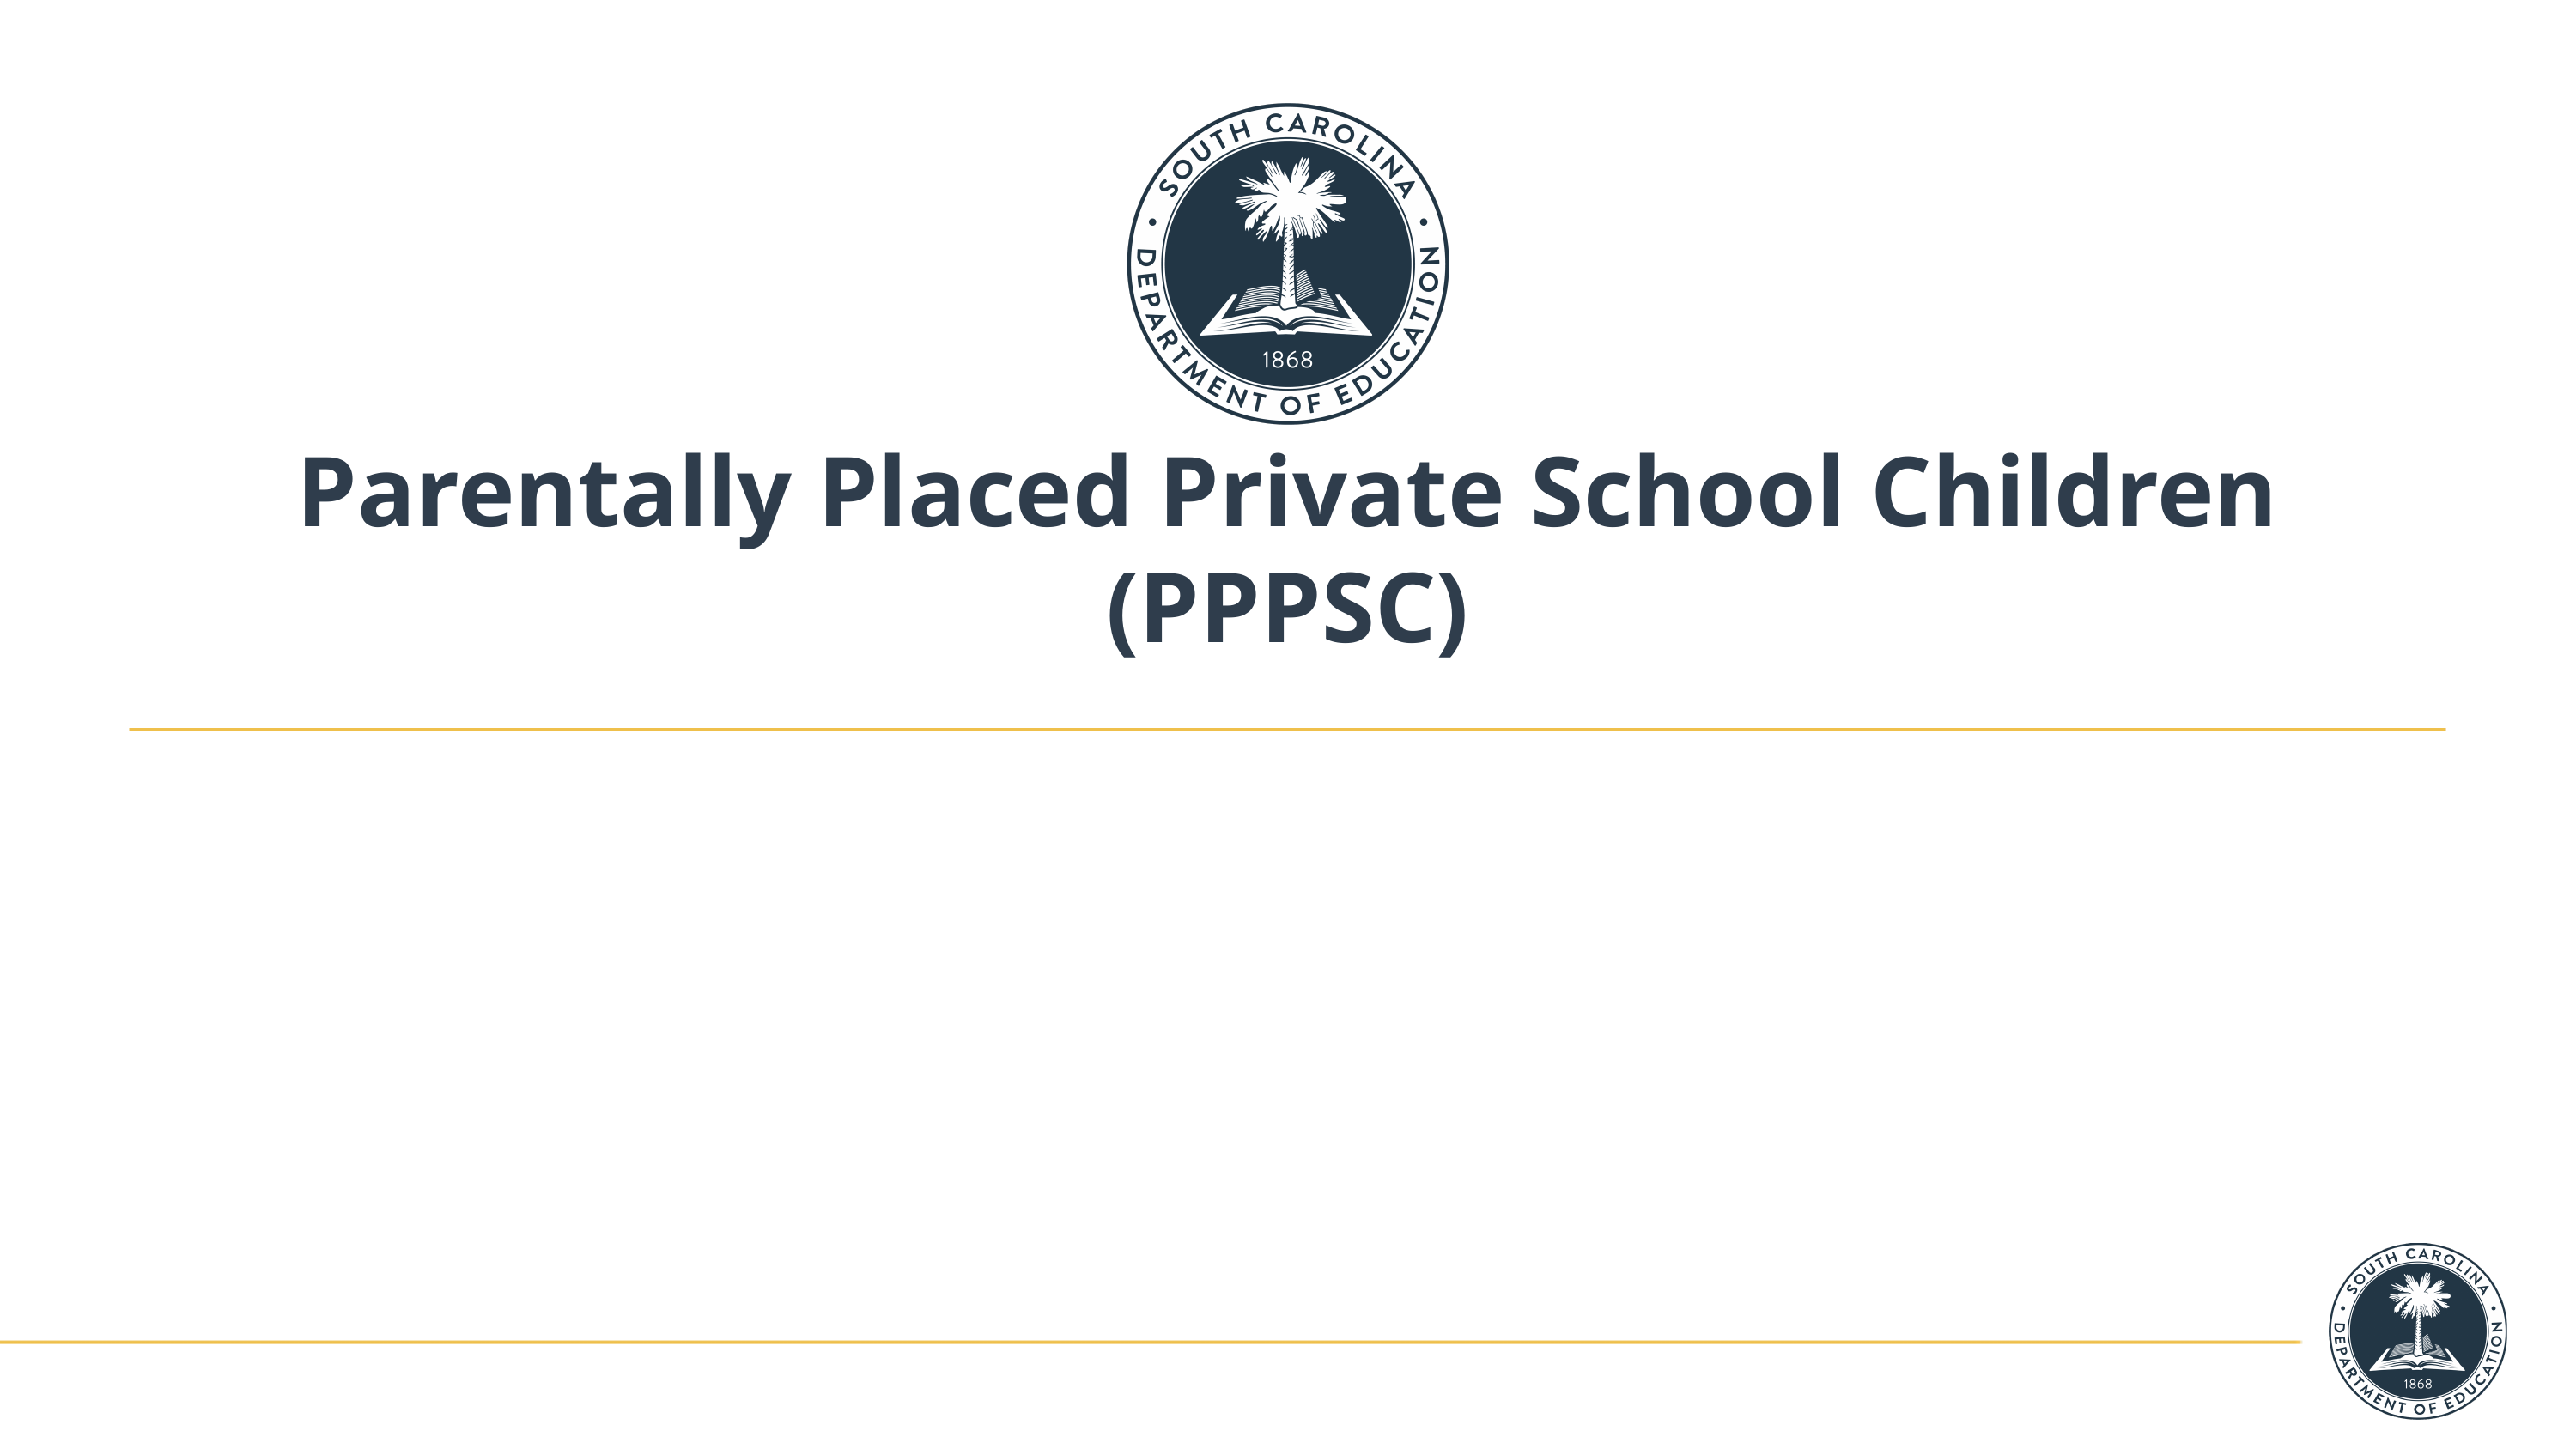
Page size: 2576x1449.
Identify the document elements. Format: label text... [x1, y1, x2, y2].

picture [1127, 103, 1449, 425]
picture [129, 728, 2447, 731]
picture [2329, 1243, 2507, 1420]
title Parentally Placed Private School Children (PPPSC) [129, 449, 2447, 643]
